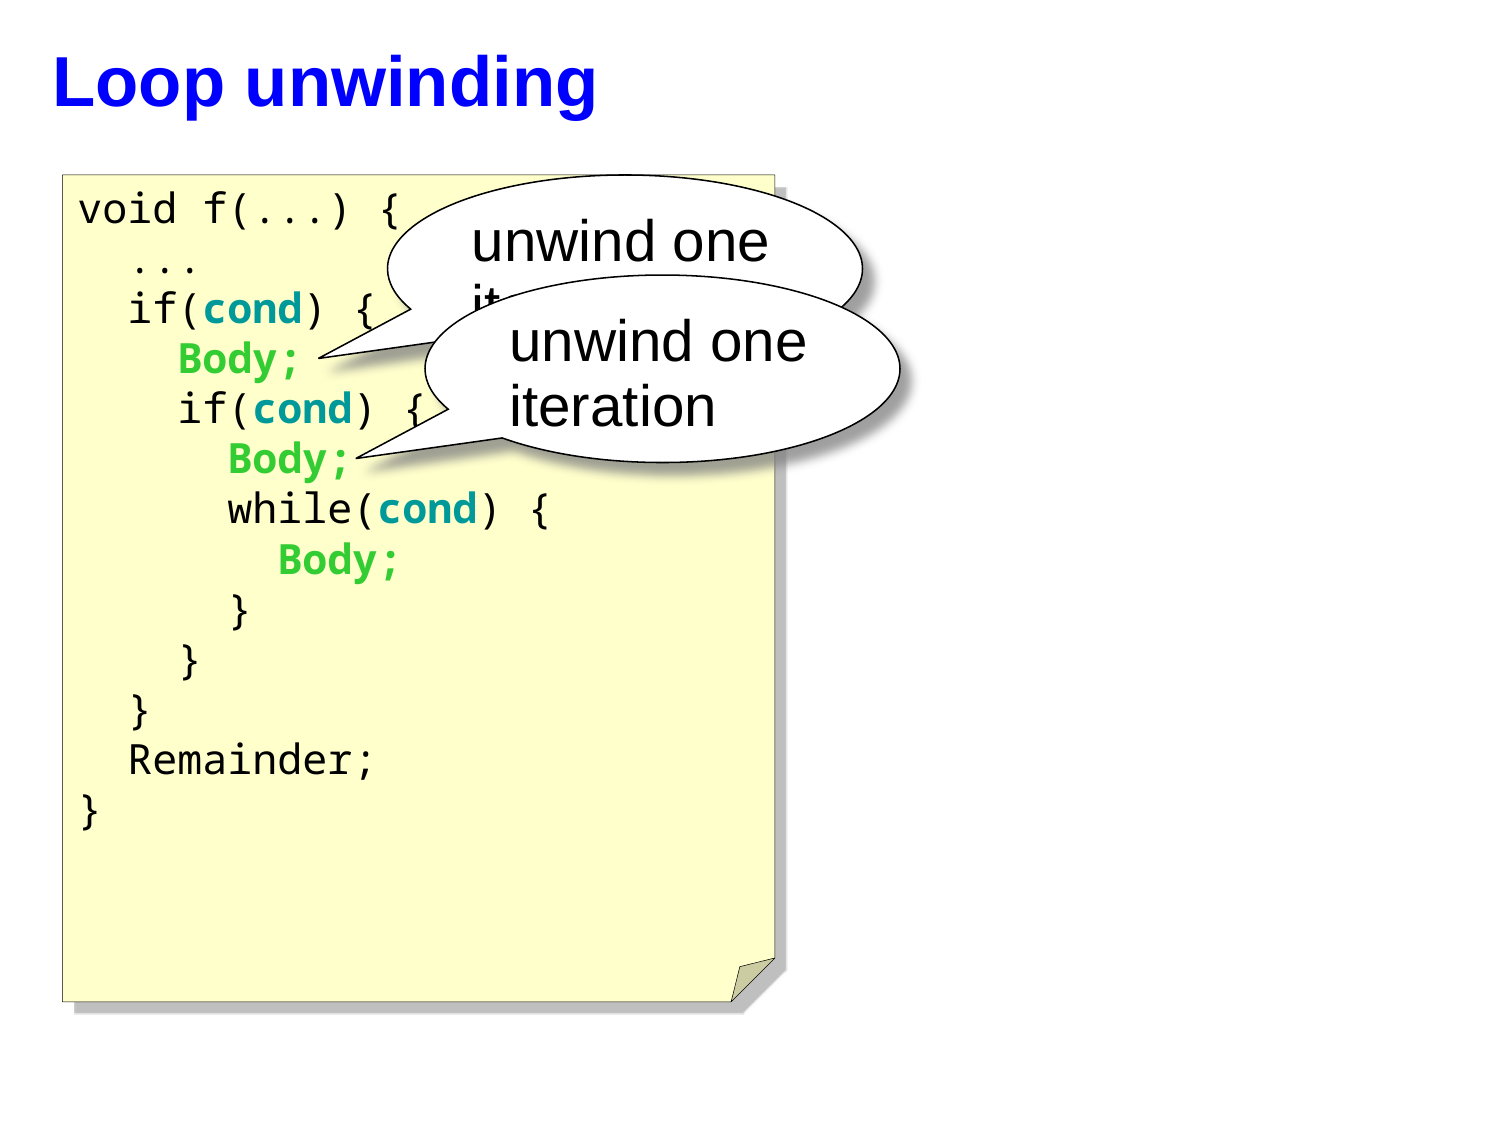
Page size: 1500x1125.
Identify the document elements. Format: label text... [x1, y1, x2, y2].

text_box unwind one iteration [318, 174, 863, 359]
text_box void f(...) { ... if(cond) { Body; if(cond) { Body; while(cond) { Body; } } } Remainder; } [62, 174, 775, 1002]
text_box unwind one iteration [355, 275, 901, 463]
title Loop unwinding [37, 19, 1476, 138]
